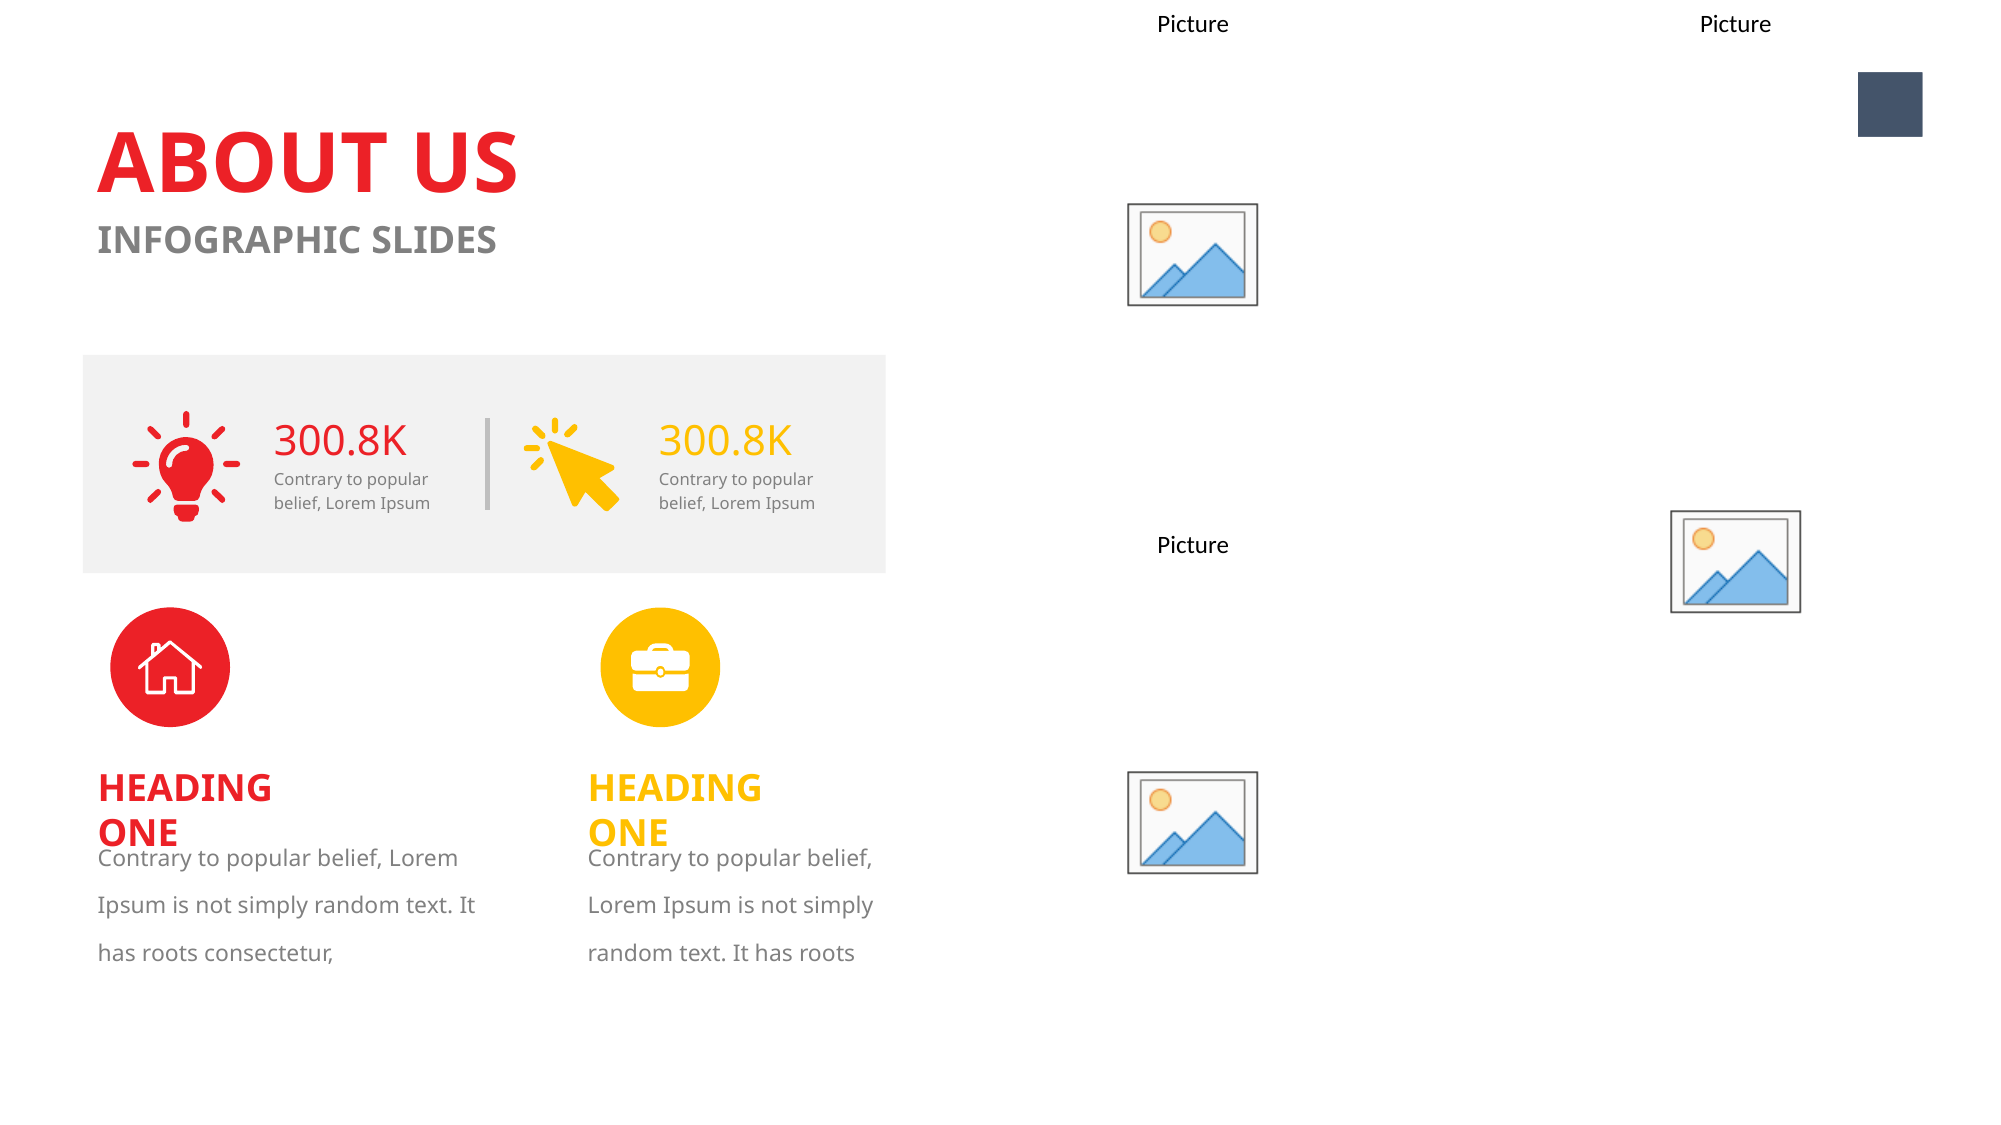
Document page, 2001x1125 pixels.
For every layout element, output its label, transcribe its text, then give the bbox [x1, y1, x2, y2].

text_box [82, 354, 933, 976]
text_box ABOUT US INFOGRAPHIC SLIDES [82, 149, 559, 269]
picture [1471, 0, 2000, 1125]
picture [929, 0, 1458, 511]
picture [929, 521, 1458, 1125]
